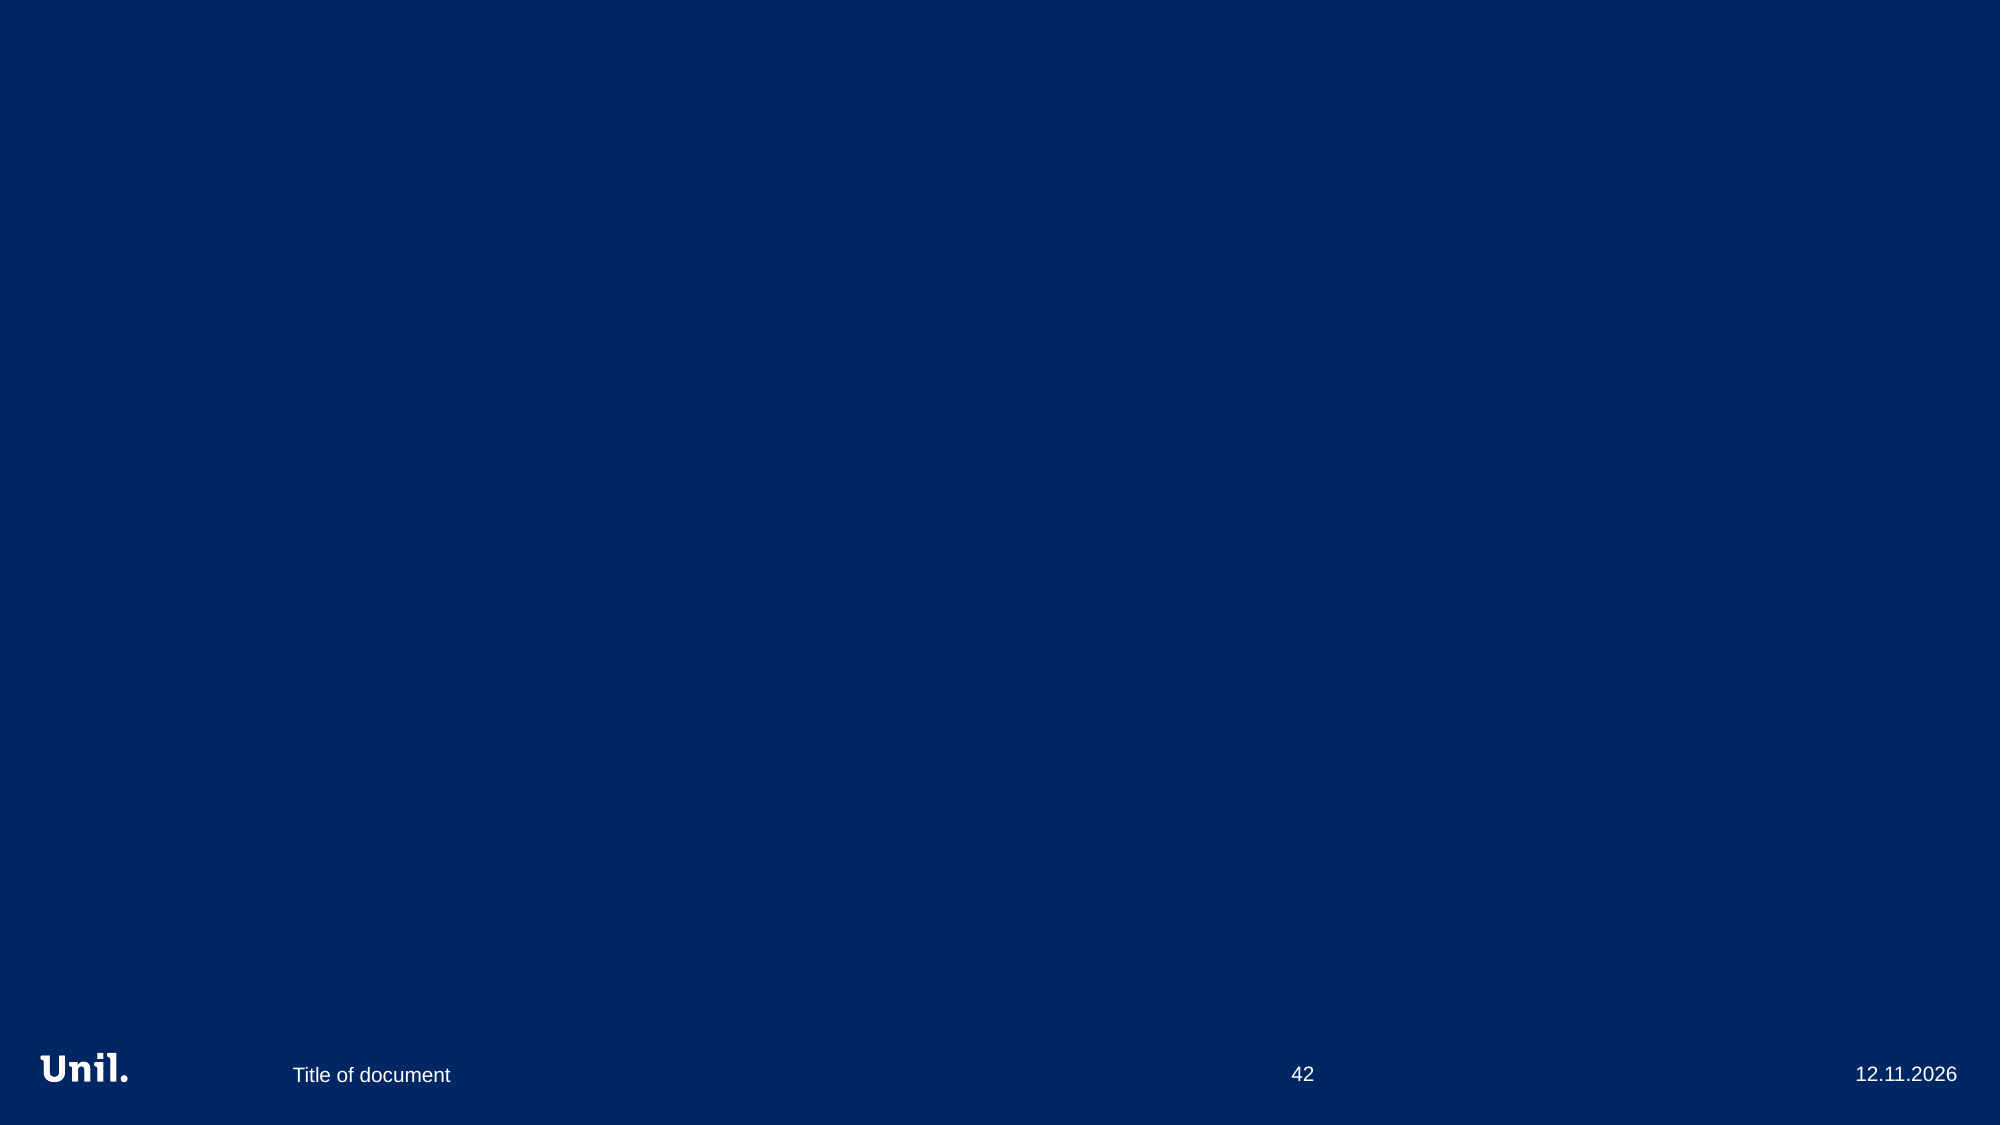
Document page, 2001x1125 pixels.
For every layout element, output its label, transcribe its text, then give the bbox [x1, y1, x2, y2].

picture [27, 1042, 141, 1095]
slide_number 42 [1250, 1037, 1355, 1086]
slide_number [1789, 1026, 1958, 1086]
footer Title of document [292, 1011, 1048, 1087]
